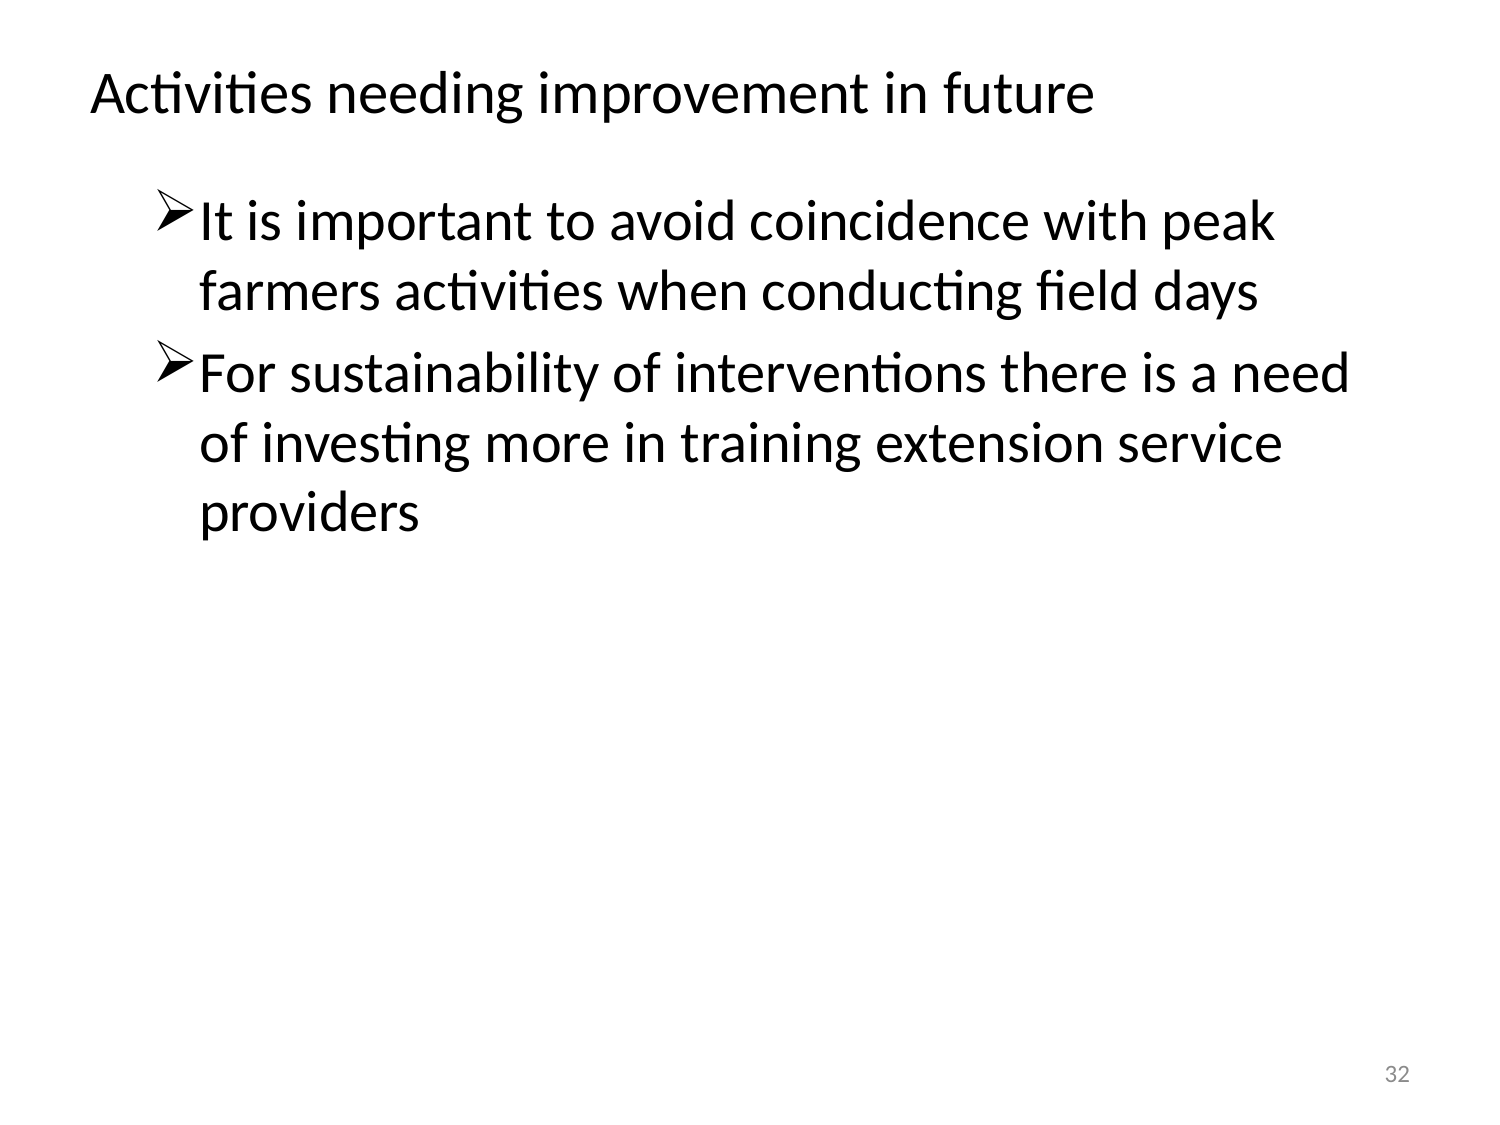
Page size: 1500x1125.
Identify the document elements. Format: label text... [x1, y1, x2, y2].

title Activities needing improvement in future [75, 45, 1350, 174]
slide_number 32 [1074, 1042, 1425, 1103]
list It is important to avoid coincidence with peak farmers activities when conducting field days For sustainability of interventions there is a need of investing more in training extension service providers [62, 174, 1413, 918]
